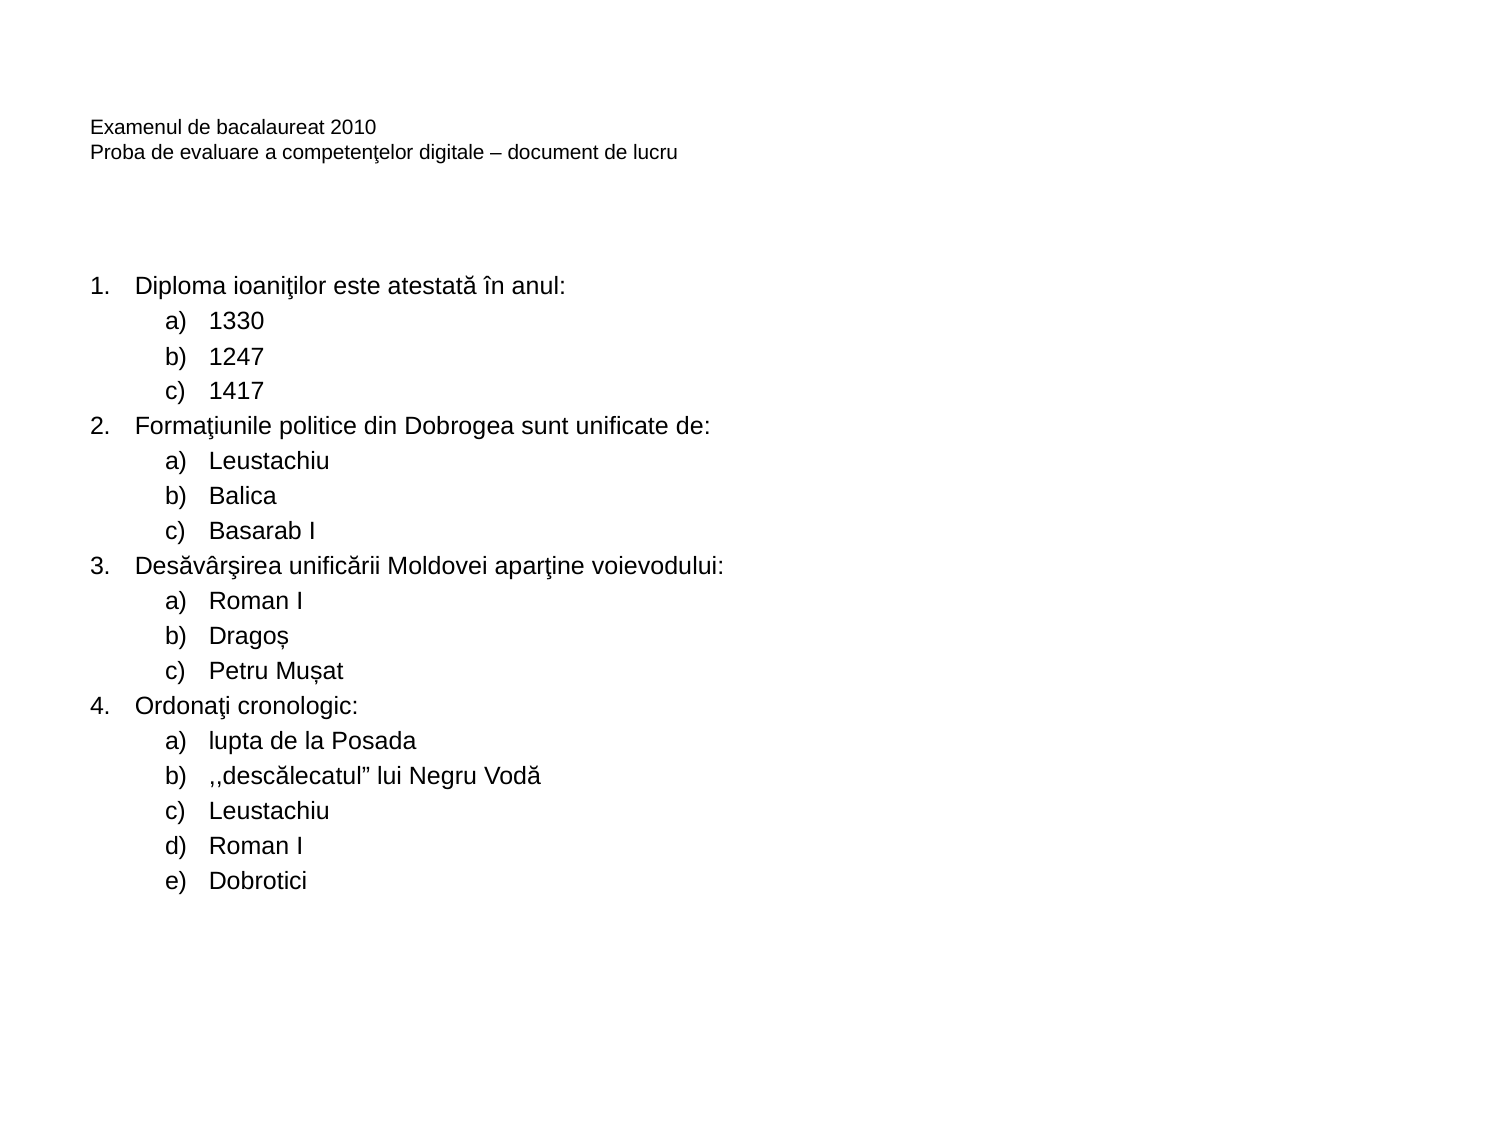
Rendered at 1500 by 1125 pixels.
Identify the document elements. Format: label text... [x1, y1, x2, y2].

list Diploma ioaniţilor este atestată în anul: 1330 1247 1417 Formaţiunile politice din Dobrogea sunt unificate de: Leustachiu Balica Basarab I Desăvârşirea unificării Moldovei aparţine voievodului: Roman I Dragoș Petru Mușat Ordonaţi cronologic: lupta de la Posada ,,descălecatul” lui Negru Vodă Leustachiu Roman I Dobrotici [74, 262, 1426, 1006]
title Examenul de bacalaureat 2010 Proba de evaluare a competenţelor digitale – document de lucru [74, 44, 1426, 233]
